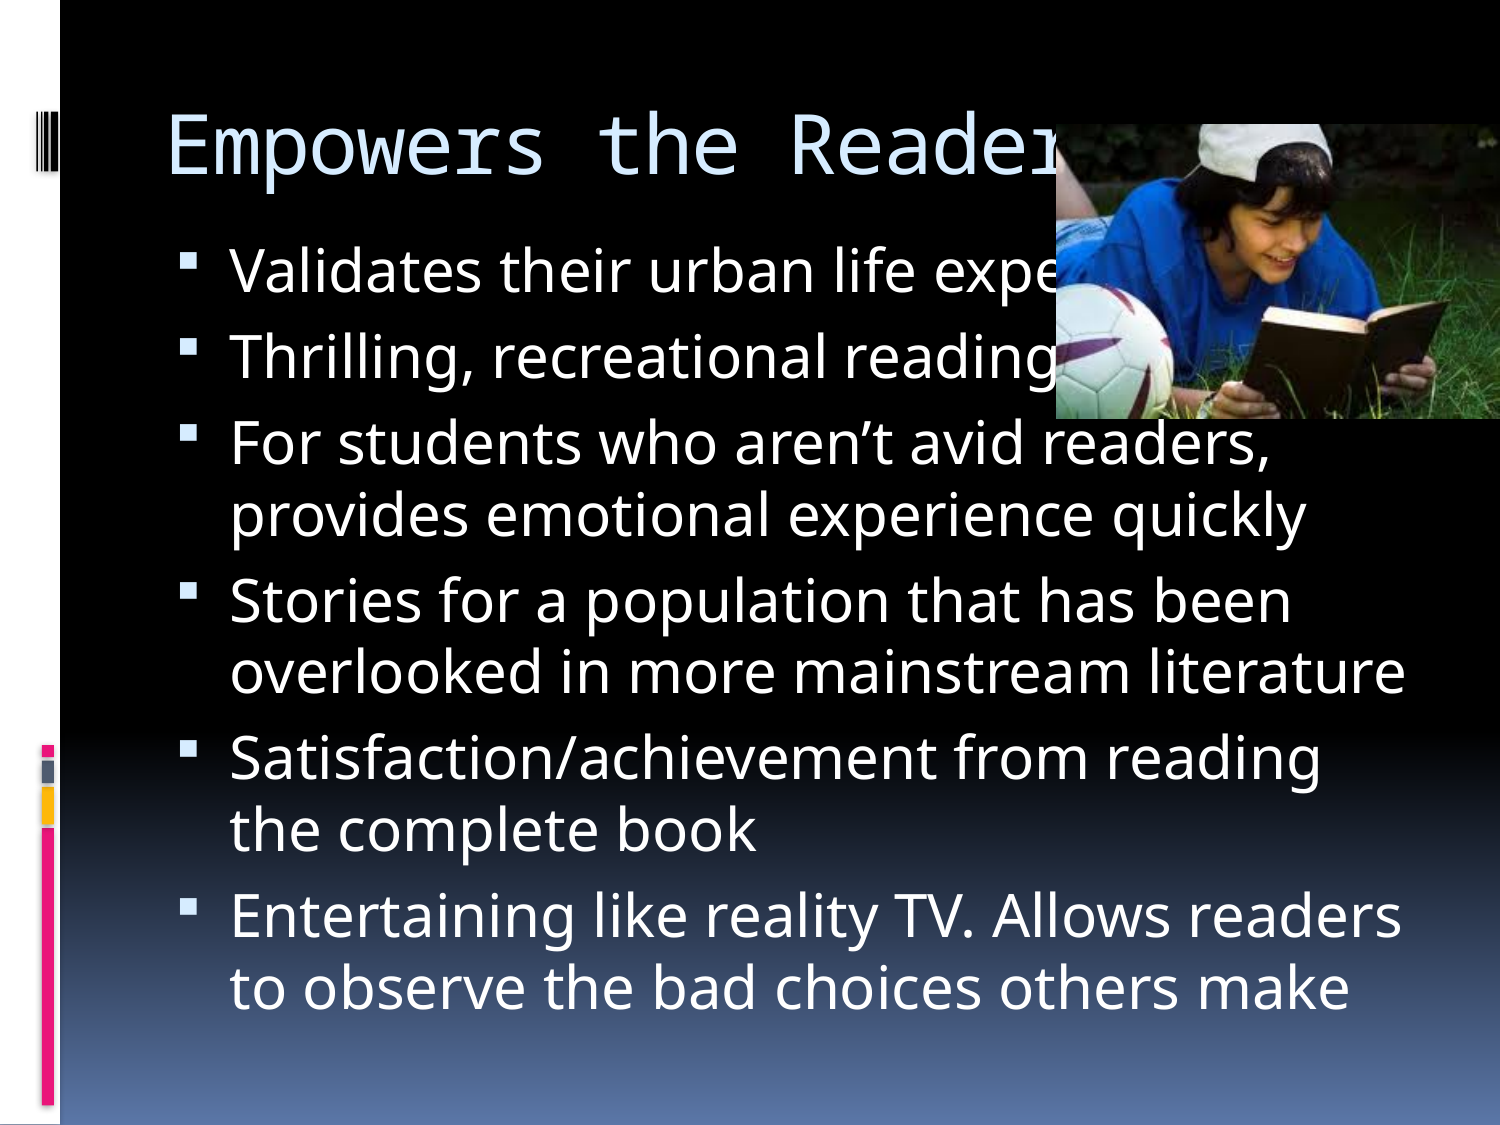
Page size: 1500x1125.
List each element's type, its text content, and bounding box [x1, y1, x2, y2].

list Validates their urban life experiences Thrilling, recreational reading For students who aren’t avid readers, provides emotional experience quickly Stories for a population that has been overlooked in more mainstream literature Satisfaction/achievement from reading the complete book Entertaining like reality TV. Allows readers to observe the bad choices others make [150, 224, 1425, 1043]
picture [1056, 124, 1500, 419]
title Empowers the Reader [150, 83, 1425, 224]
